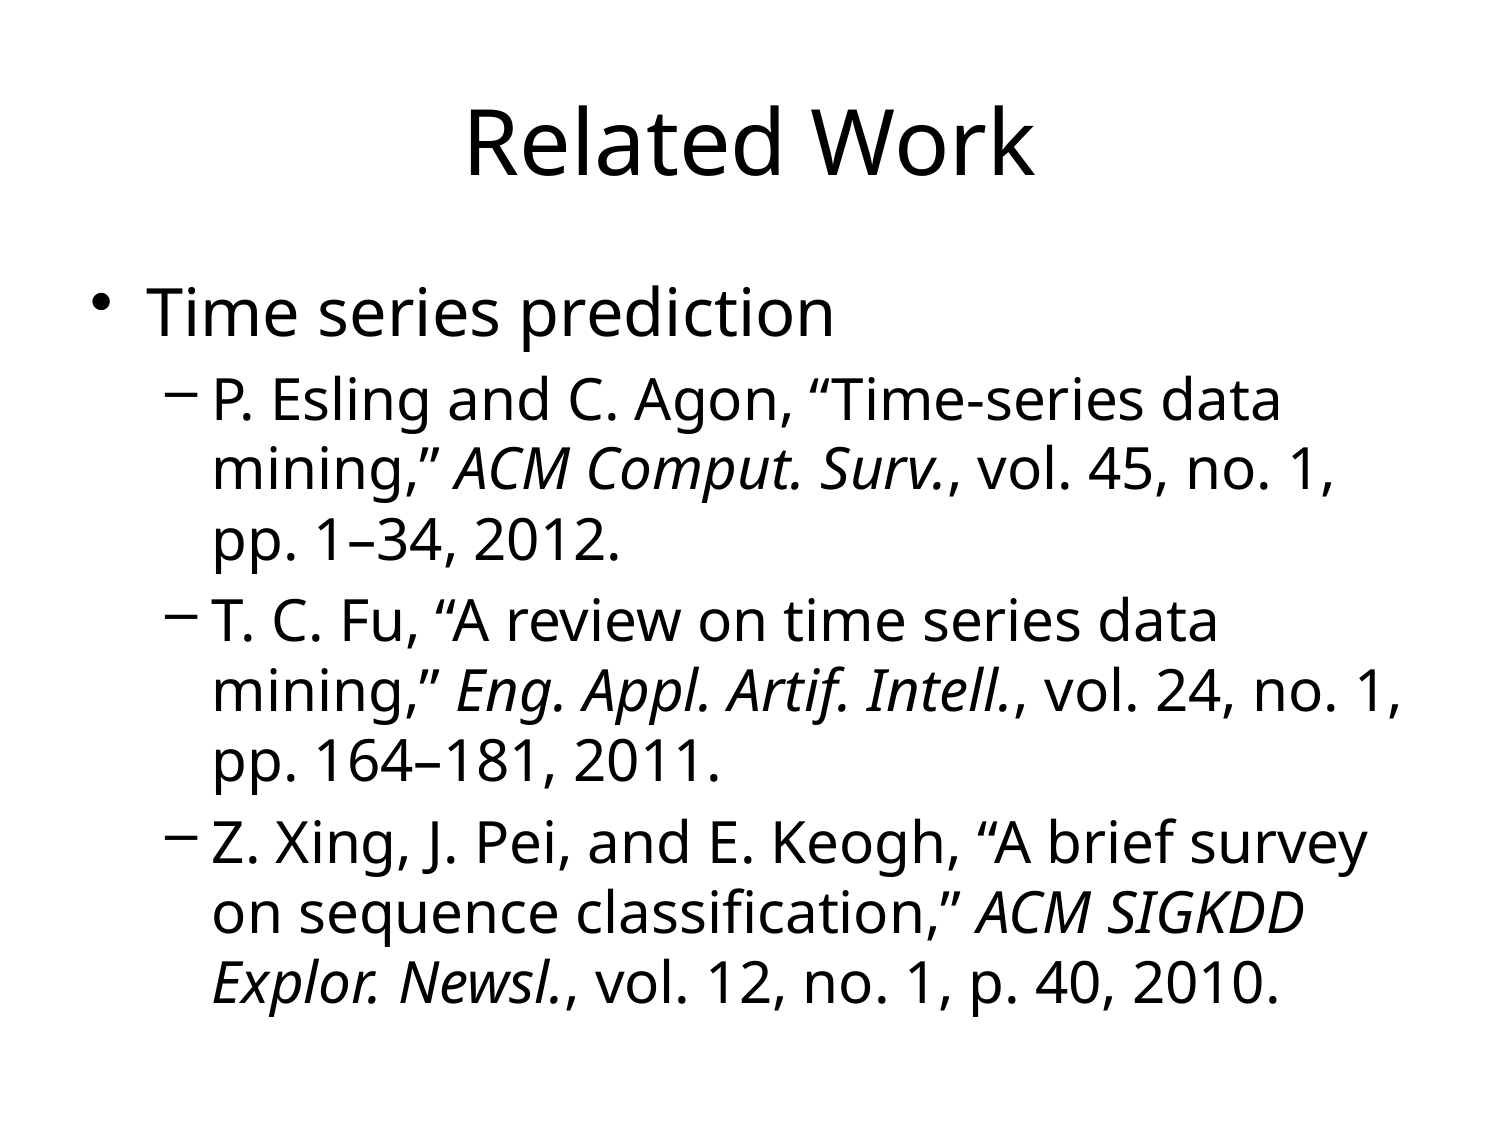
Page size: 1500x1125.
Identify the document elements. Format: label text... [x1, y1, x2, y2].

list Time series prediction P. Esling and C. Agon, “Time-series data mining,” ACM Comput. Surv., vol. 45, no. 1, pp. 1–34, 2012. T. C. Fu, “A review on time series data mining,” Eng. Appl. Artif. Intell., vol. 24, no. 1, pp. 164–181, 2011. Z. Xing, J. Pei, and E. Keogh, “A brief survey on sequence classification,” ACM SIGKDD Explor. Newsl., vol. 12, no. 1, p. 40, 2010. [75, 262, 1425, 1005]
title Related Work [75, 45, 1425, 233]
